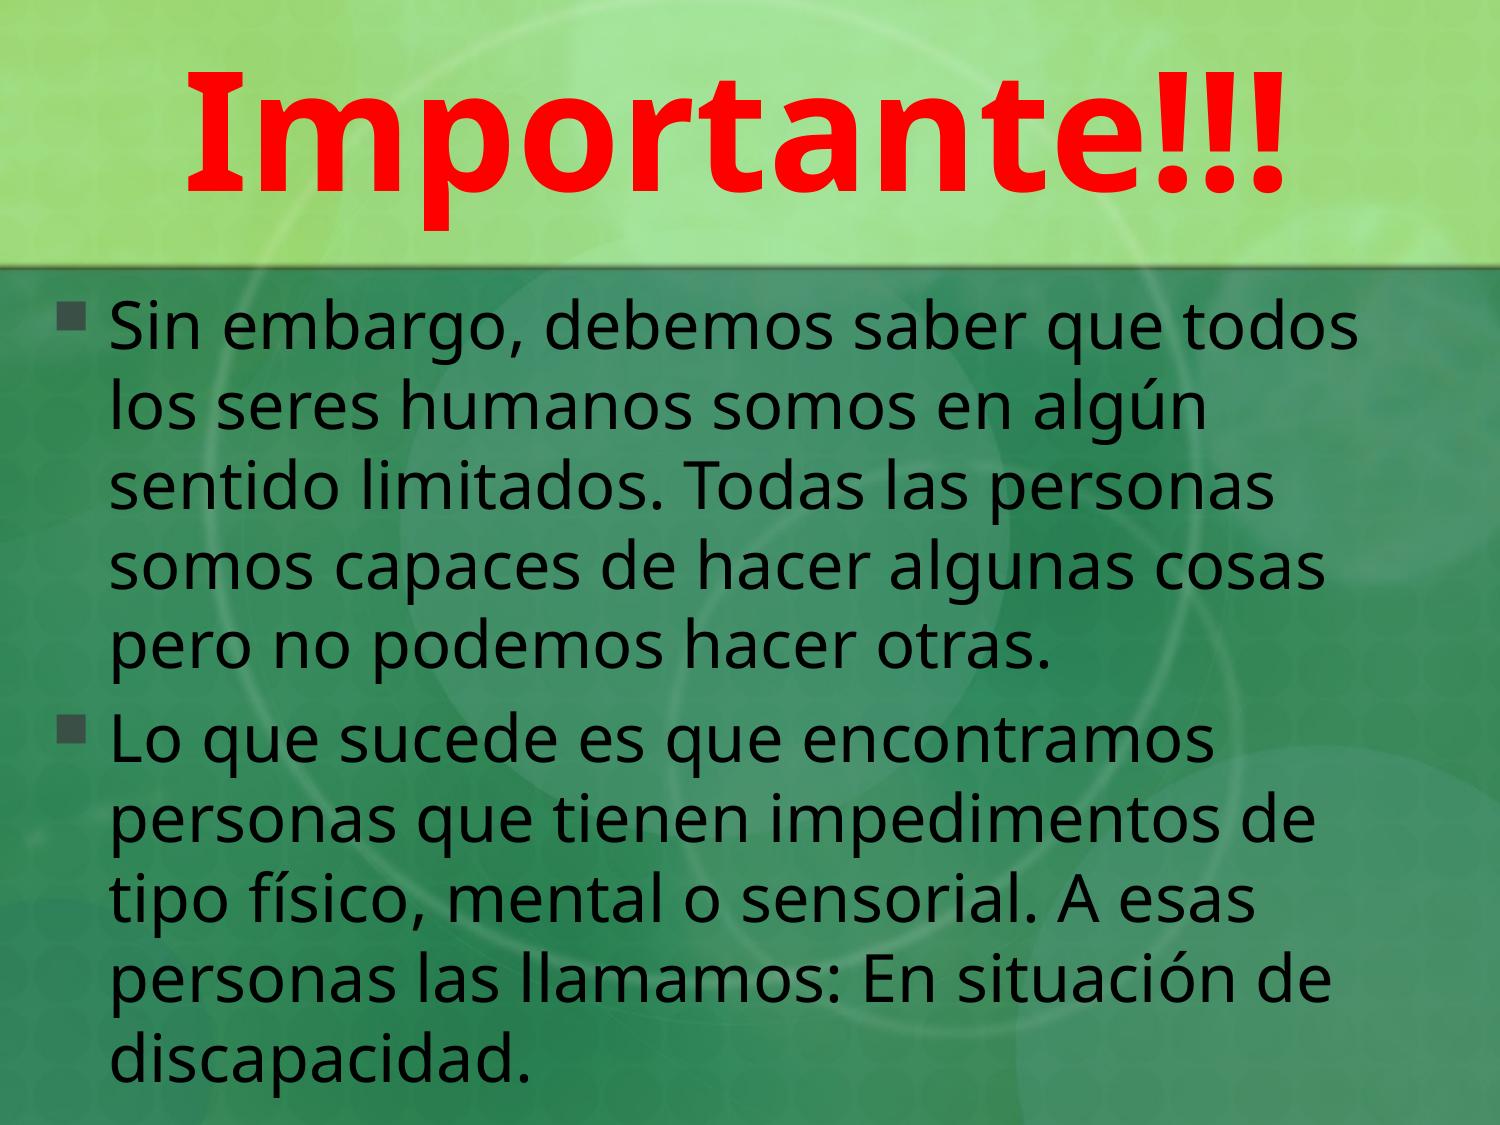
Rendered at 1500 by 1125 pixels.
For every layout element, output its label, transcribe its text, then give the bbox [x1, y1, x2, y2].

picture [0, 0, 1500, 1125]
title Importante!!! [37, 24, 1463, 226]
list Sin embargo, debemos saber que todos los seres humanos somos en algún sentido limitados. Todas las personas somos capaces de hacer algunas cosas pero no podemos hacer otras. Lo que sucede es que encontramos personas que tienen impedimentos de tipo físico, mental o sensorial. A esas personas las llamamos: En situación de discapacidad. [37, 274, 1463, 1101]
